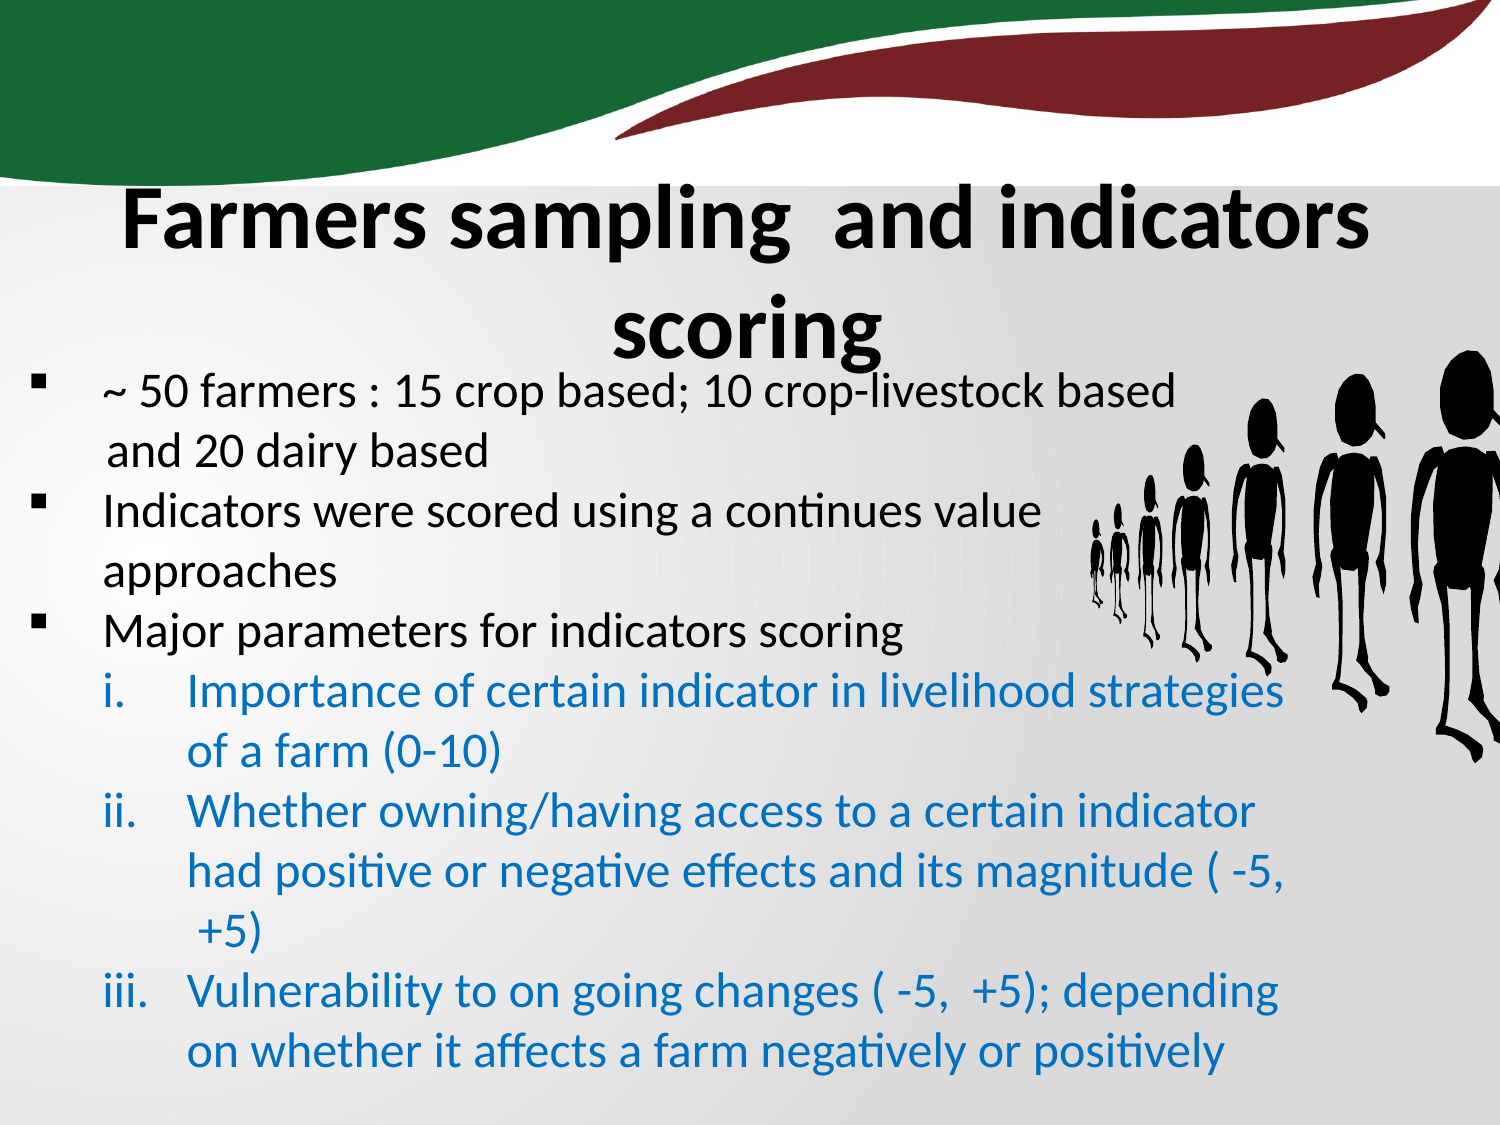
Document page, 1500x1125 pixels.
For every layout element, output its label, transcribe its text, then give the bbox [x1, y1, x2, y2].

list Farmers sampling and indicators scoring [0, 149, 1500, 313]
text_box ~ 50 farmers : 15 crop based; 10 crop-livestock based and 20 dairy based Indicators were scored using a continues value approaches Major parameters for indicators scoring Importance of certain indicator in livelihood strategies of a farm (0-10) Whether owning/having access to a certain indicator had positive or negative effects and its magnitude ( -5, +5) Vulnerability to on going changes ( -5, +5); depending on whether it affects a farm negatively or positively [12, 349, 1302, 1125]
picture [1089, 349, 1500, 764]
picture [0, 0, 1500, 149]
